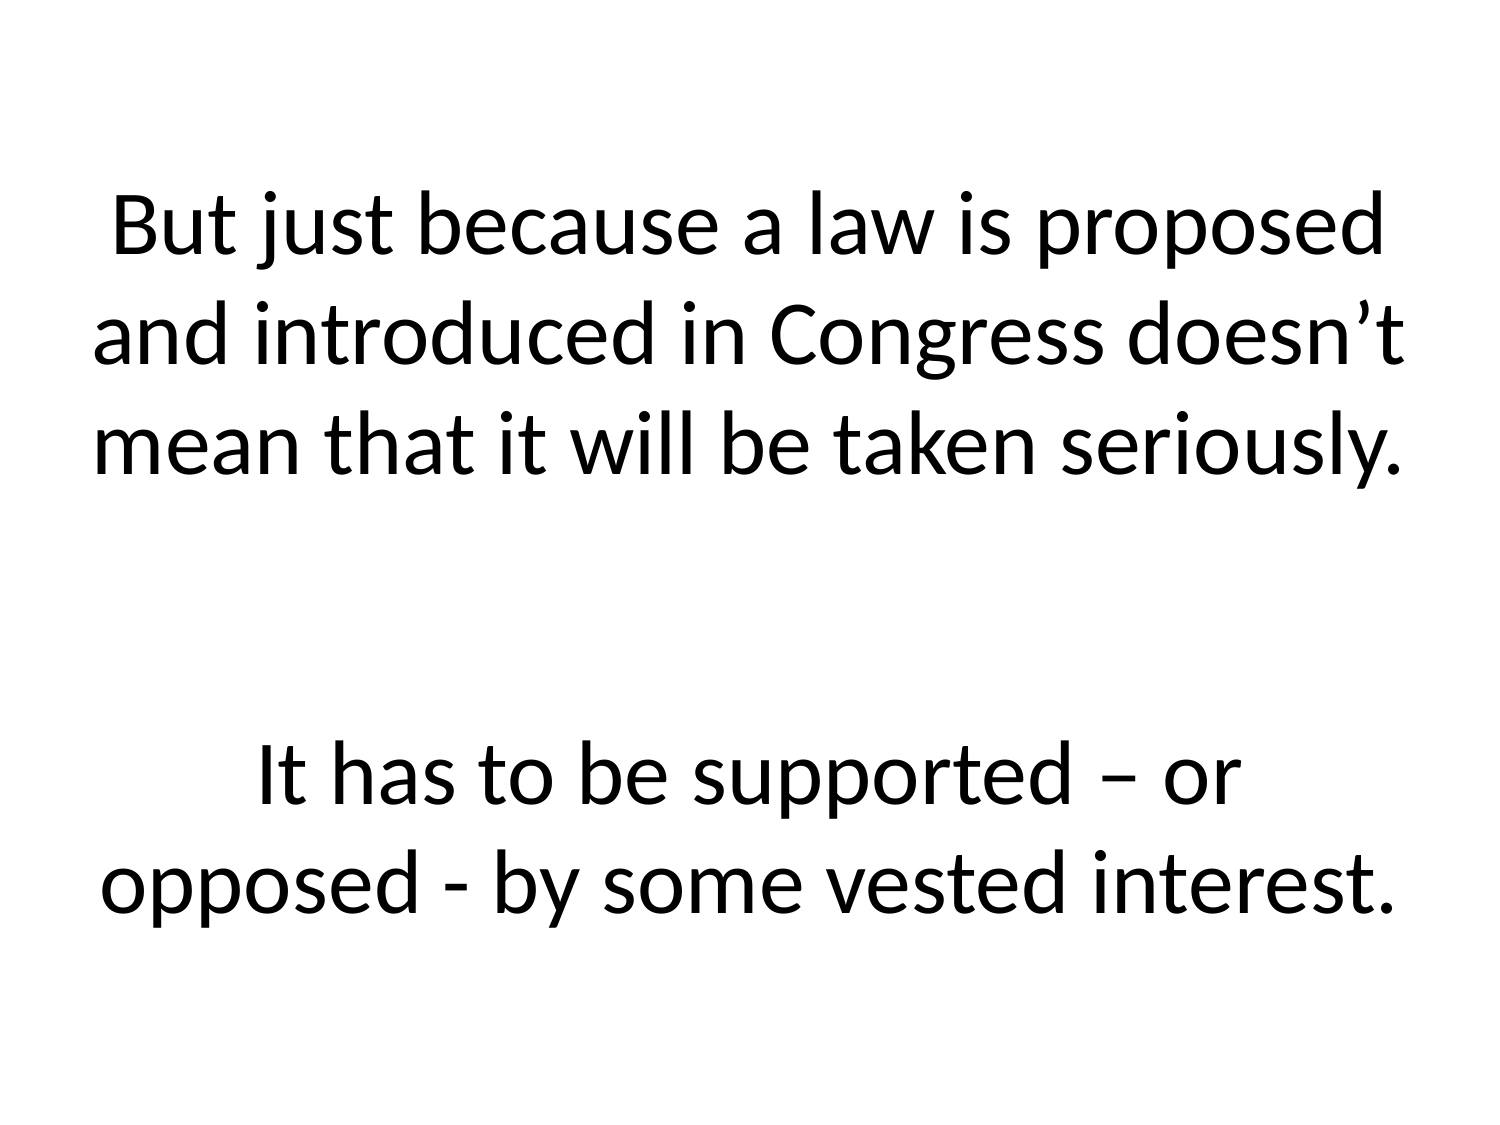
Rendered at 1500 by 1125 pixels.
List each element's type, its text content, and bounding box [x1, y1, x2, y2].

title But just because a law is proposed and introduced in Congress doesn’t mean that it will be taken seriously. It has to be supported – or opposed - by some vested interest. [75, 45, 1425, 1050]
